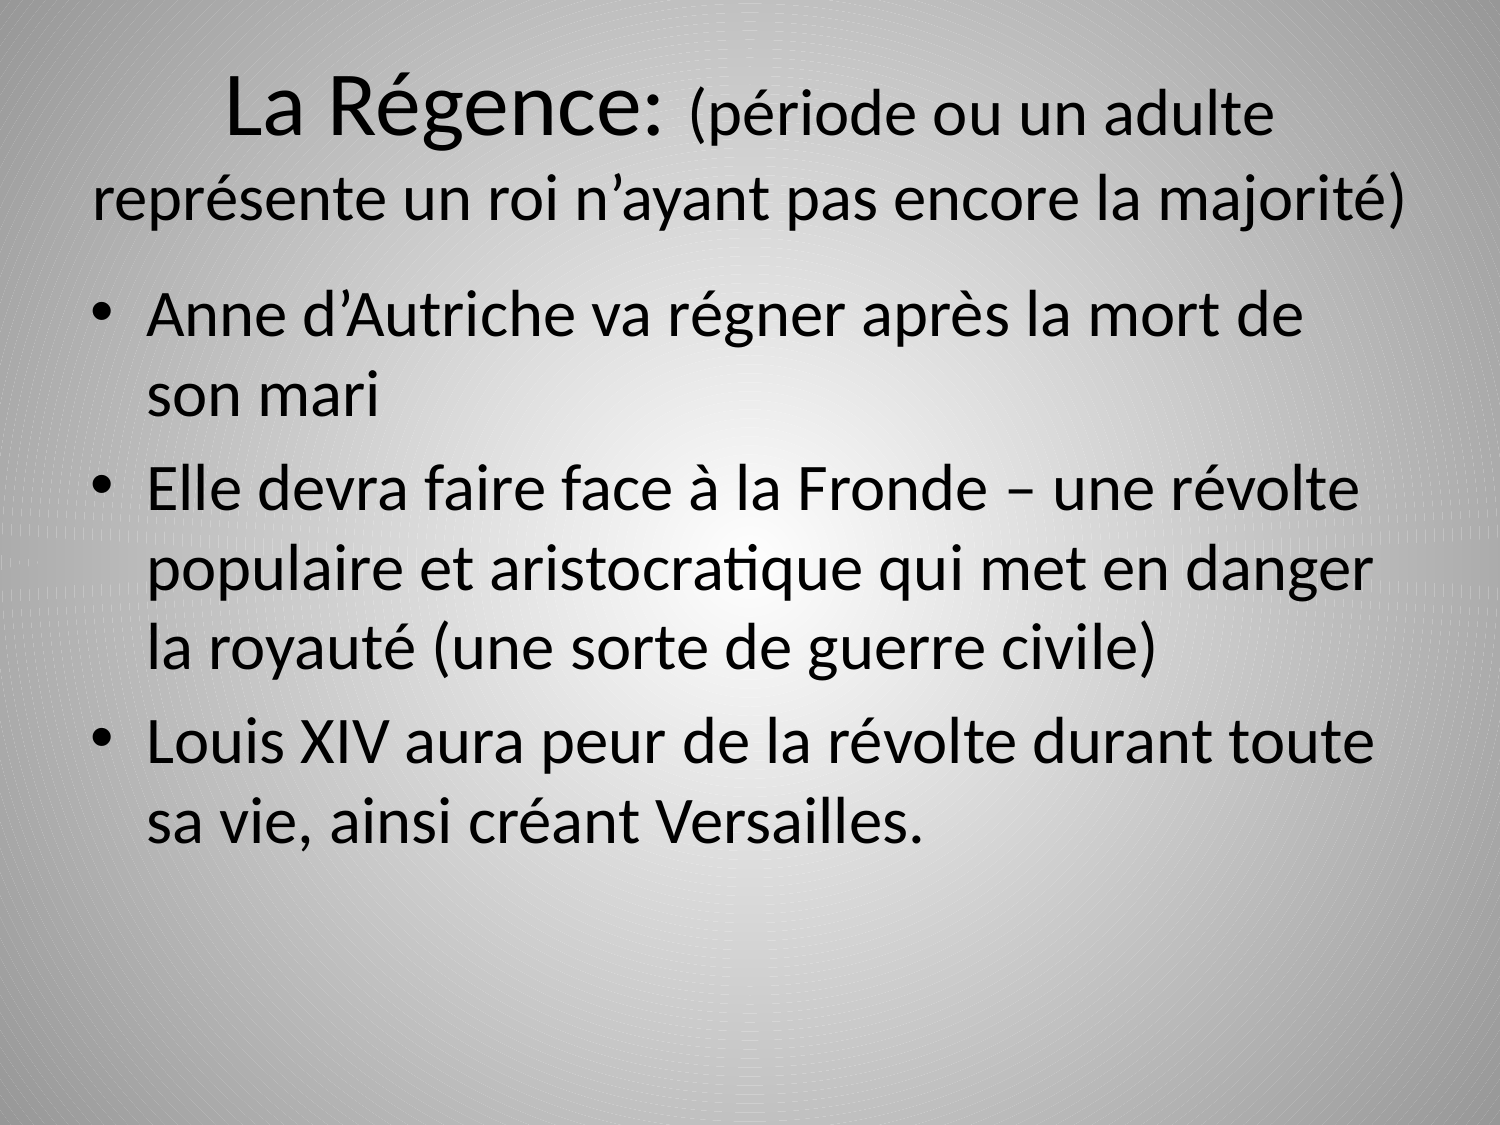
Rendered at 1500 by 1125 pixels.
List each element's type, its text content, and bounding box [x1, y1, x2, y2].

list Anne d’Autriche va régner après la mort de son mari Elle devra faire face à la Fronde – une révolte populaire et aristocratique qui met en danger la royauté (une sorte de guerre civile) Louis XIV aura peur de la révolte durant toute sa vie, ainsi créant Versailles. [75, 262, 1425, 1005]
title La Régence: (période ou un adulte représente un roi n’ayant pas encore la majorité) [75, 45, 1425, 233]
